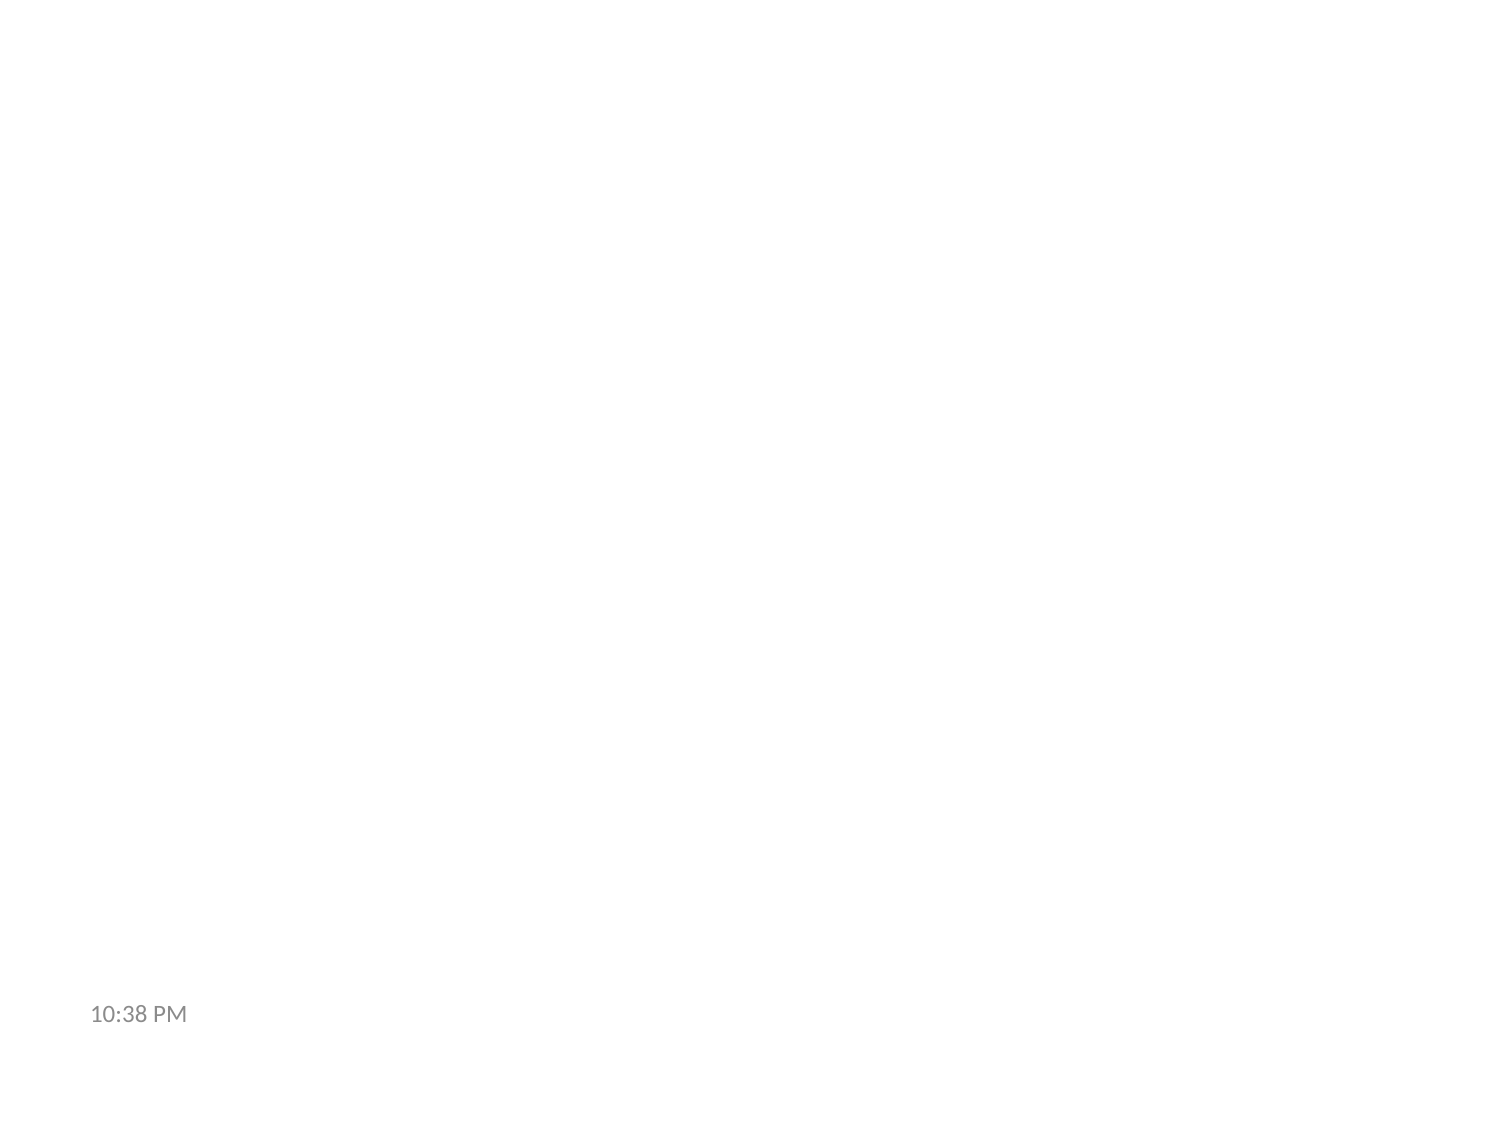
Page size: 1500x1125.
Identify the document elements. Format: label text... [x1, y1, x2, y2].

text_box 3:35 PM [75, 982, 425, 1043]
